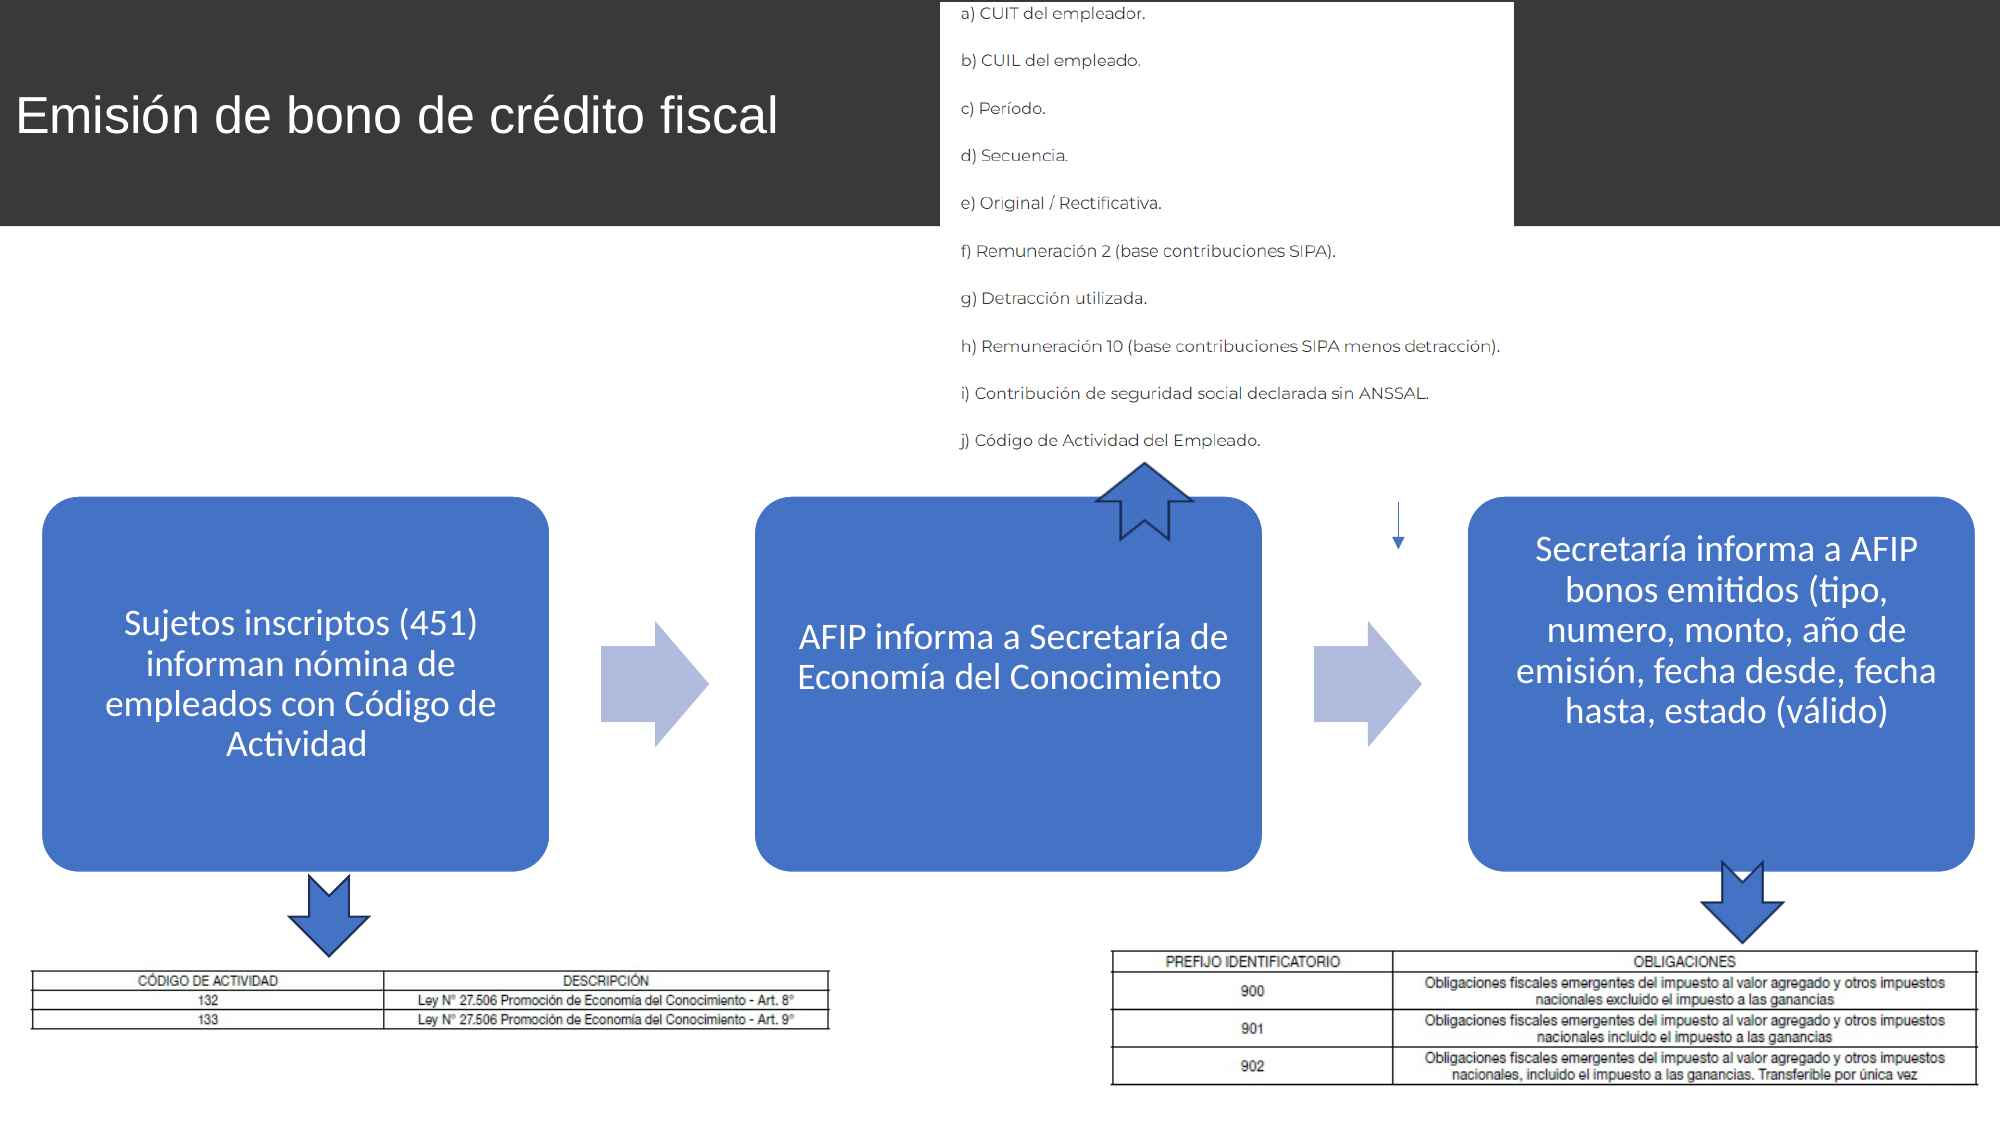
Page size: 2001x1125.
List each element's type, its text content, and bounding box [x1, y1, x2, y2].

picture [940, 1, 1514, 454]
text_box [39, 261, 1978, 1108]
text_box Emisión de bono de crédito fiscal [0, 0, 2000, 227]
picture [22, 959, 839, 1036]
picture [1093, 859, 1995, 1091]
picture [1093, 461, 1196, 542]
